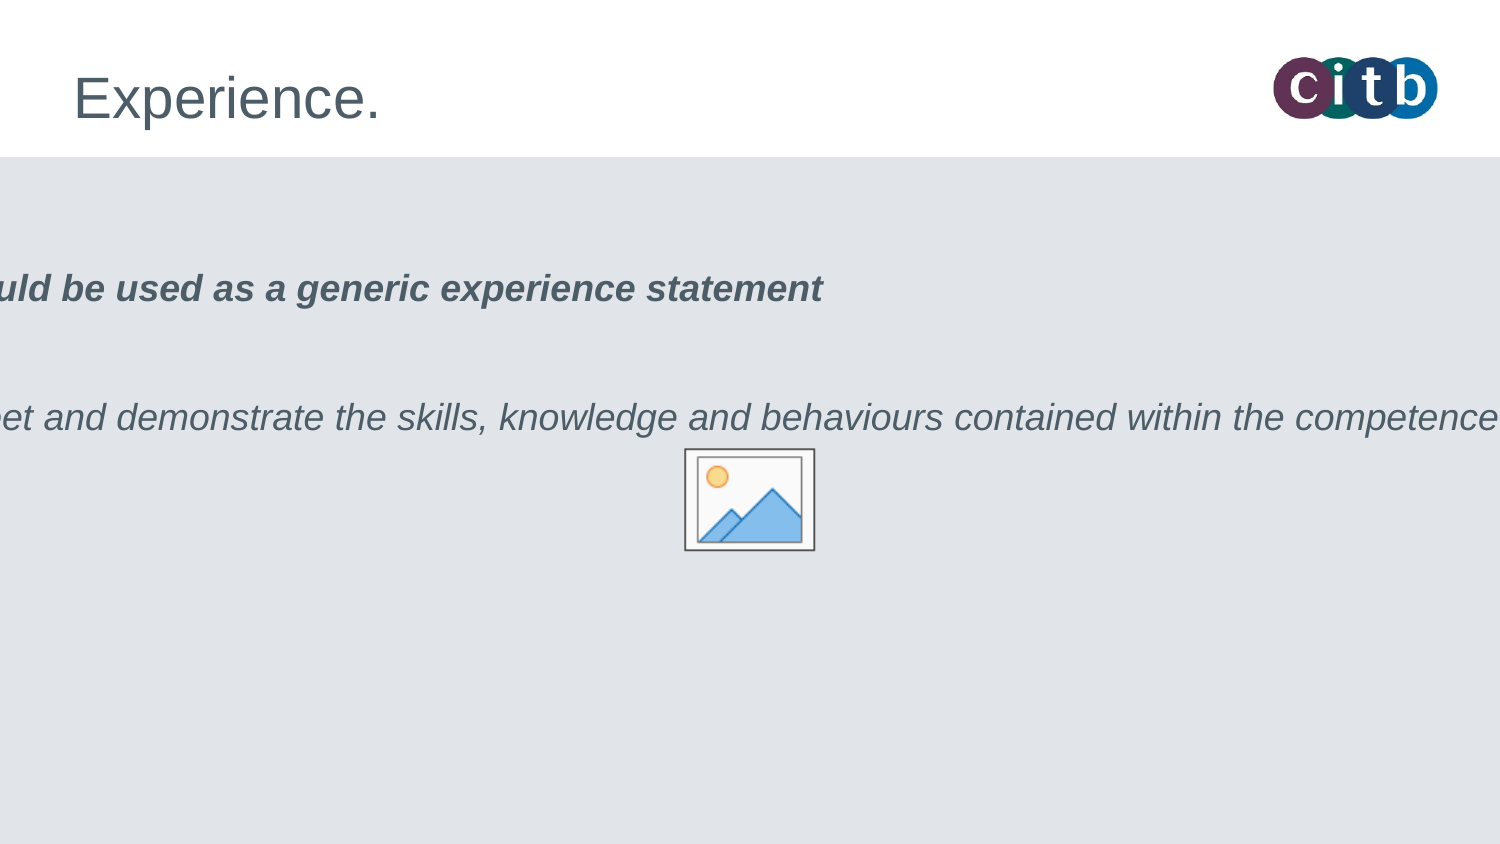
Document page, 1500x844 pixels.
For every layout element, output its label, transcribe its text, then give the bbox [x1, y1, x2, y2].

title Experience. [59, 47, 1446, 130]
picture [0, 156, 1500, 844]
